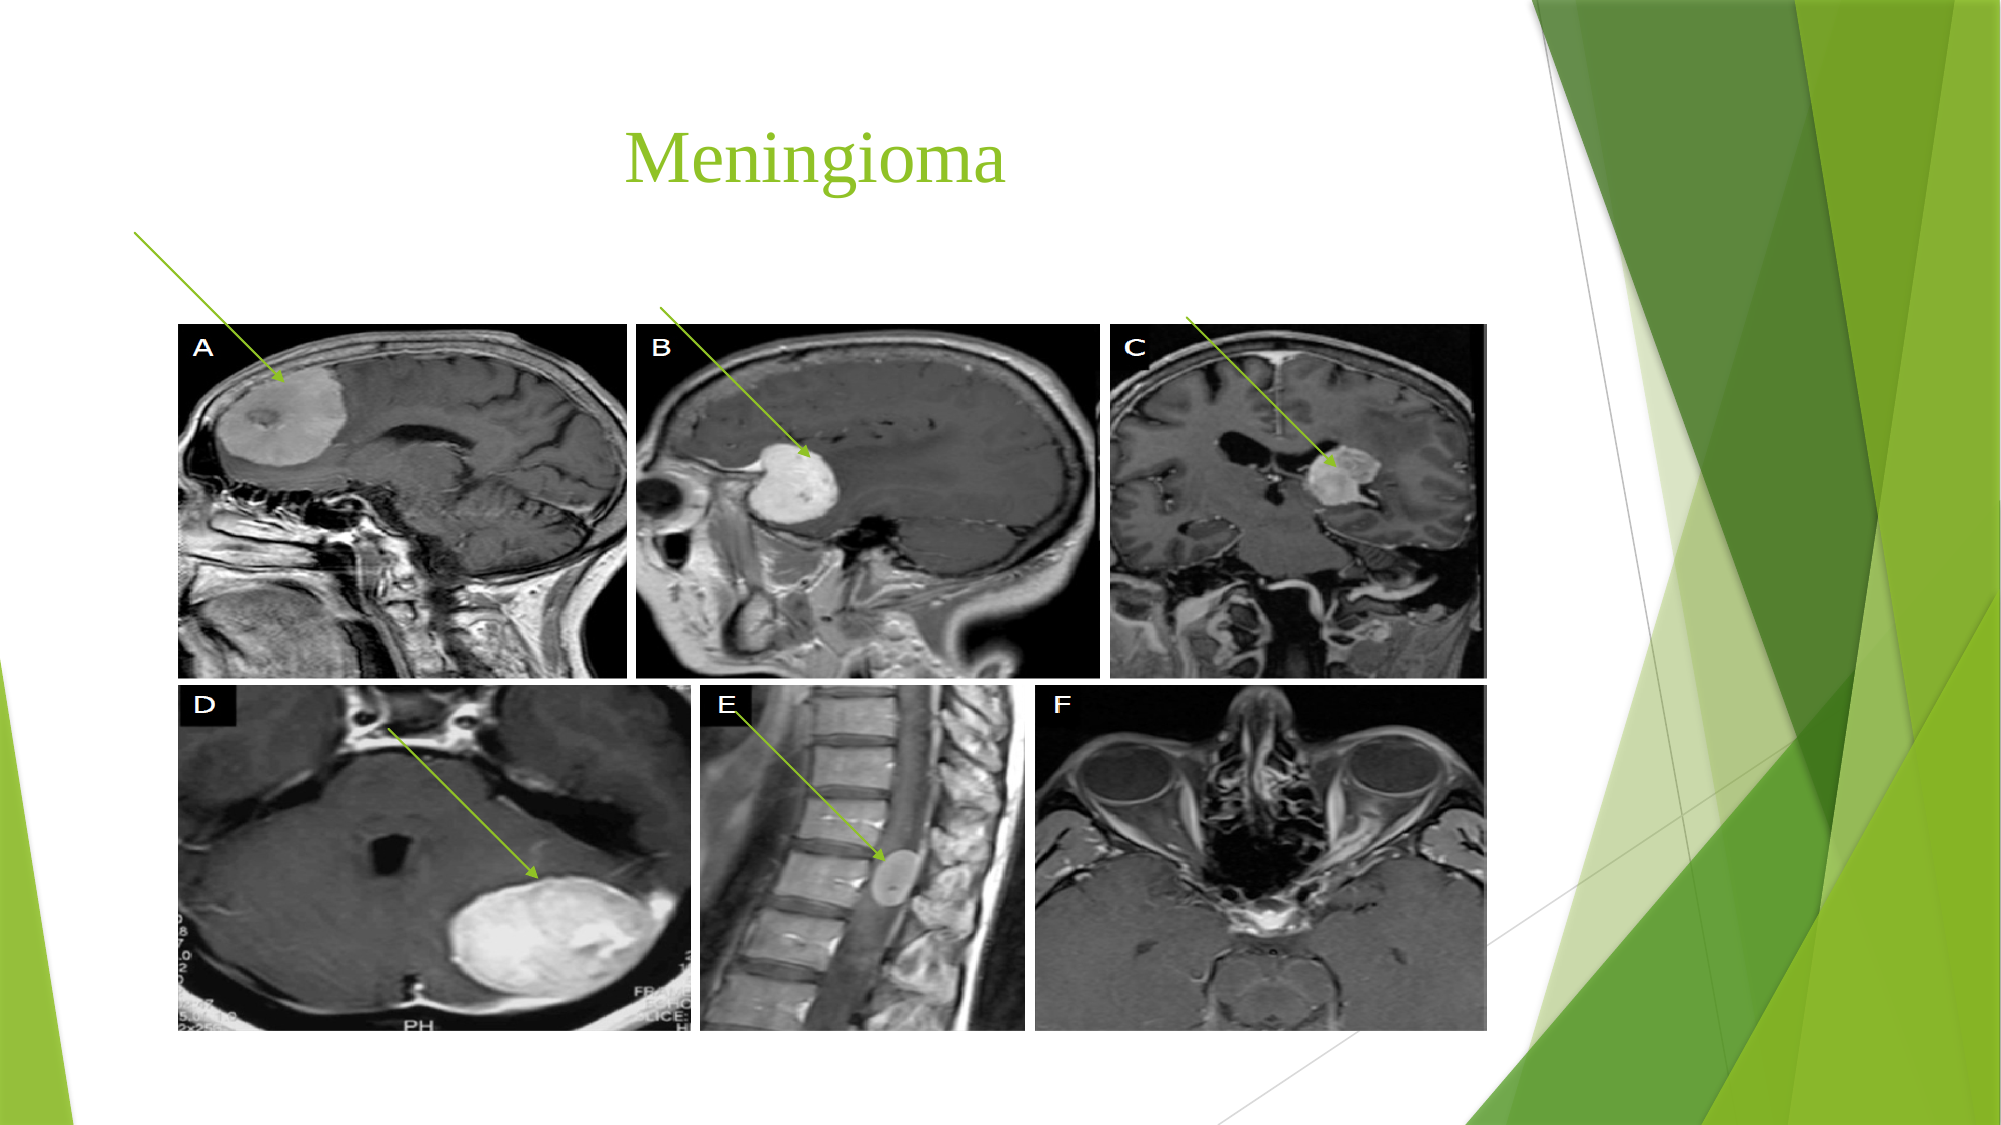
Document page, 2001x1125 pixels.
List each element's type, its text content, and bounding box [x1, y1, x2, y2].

title Meningioma [111, 99, 1522, 233]
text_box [734, 710, 887, 862]
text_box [659, 307, 812, 459]
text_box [387, 728, 539, 880]
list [178, 324, 1487, 1032]
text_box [1185, 316, 1337, 468]
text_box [133, 232, 286, 384]
